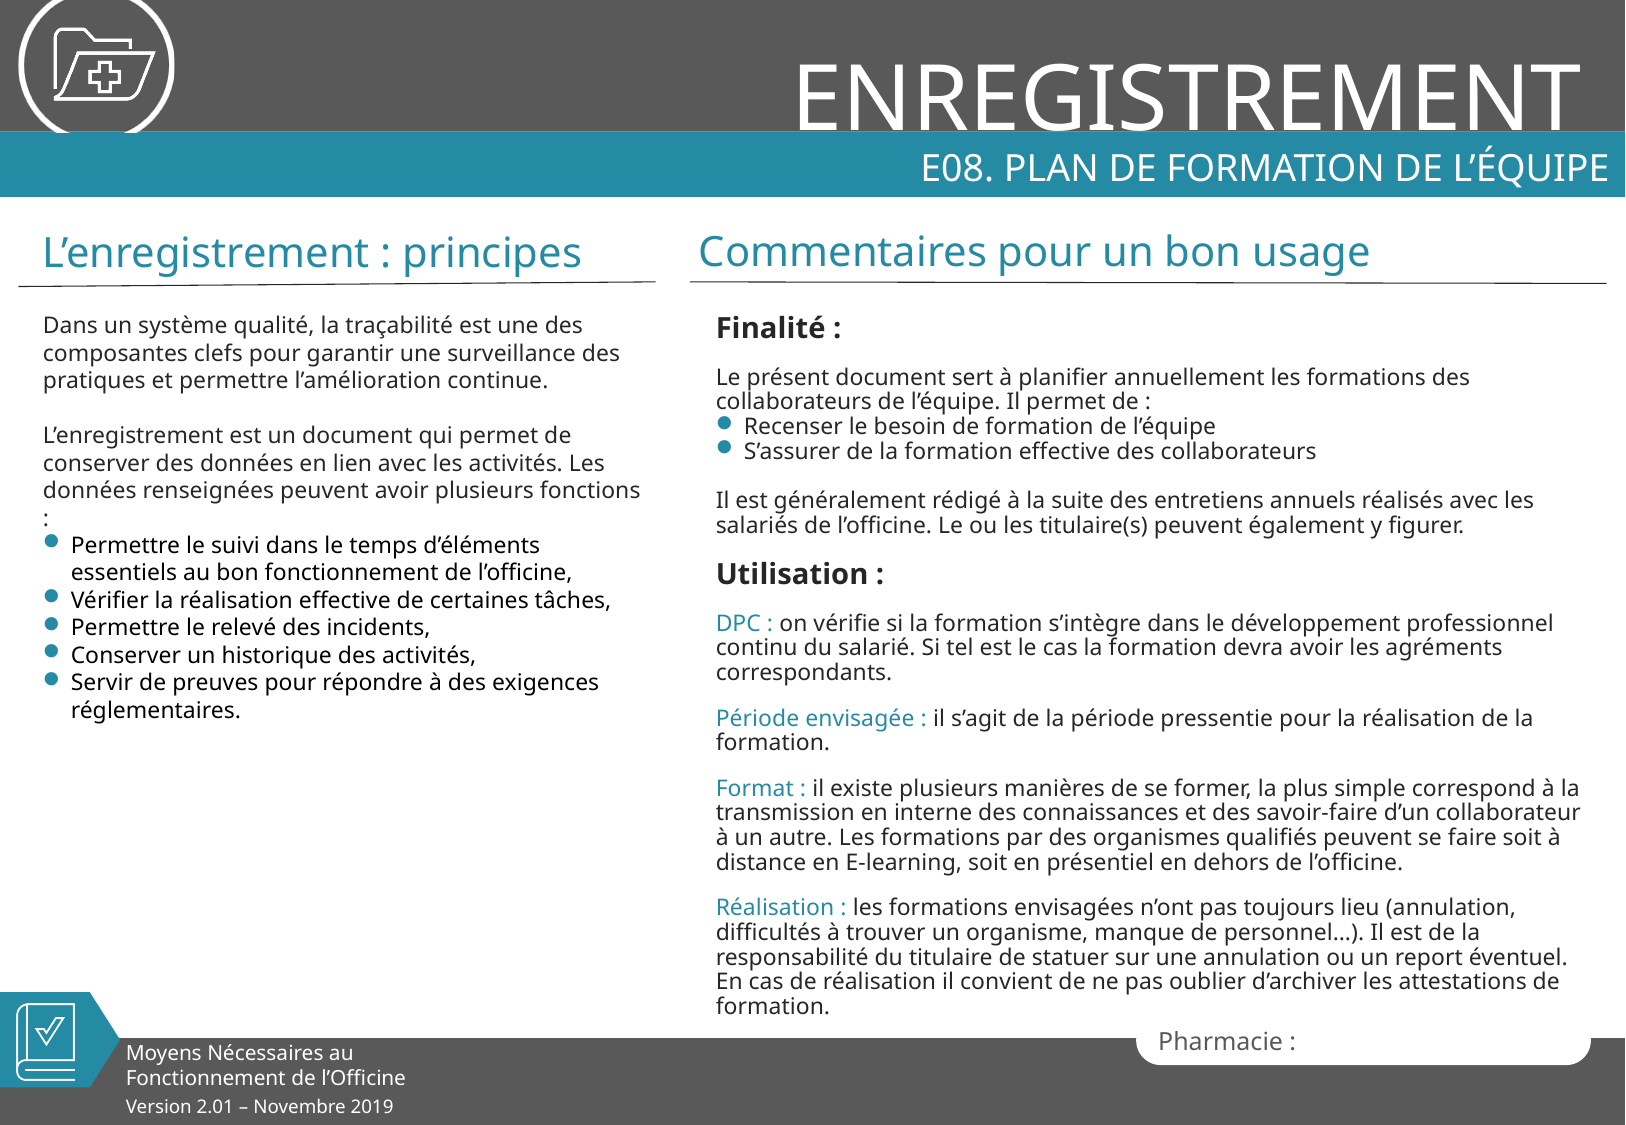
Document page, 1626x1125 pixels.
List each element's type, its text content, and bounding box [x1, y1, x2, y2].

picture [16, 1003, 75, 1081]
list Finalité : Le présent document sert à planifier annuellement les formations des collaborateurs de l’équipe. Il permet de : Recenser le besoin de formation de l’équipe S’assurer de la formation effective des collaborateurs Il est généralement rédigé à la suite des entretiens annuels réalisés avec les salariés de l’officine. Le ou les titulaire(s) peuvent également y figurer. Utilisation : DPC : on vérifie si la formation s’intègre dans le développement professionnel continu du salarié. Si tel est le cas la formation devra avoir les agréments correspondants. Période envisagée : il s’agit de la période pressentie pour la réalisation de la formation. Format : il existe plusieurs manières de se former, la plus simple correspond à la transmission en interne des connaissances et des savoir-faire d’un collaborateur à un autre. Les formations par des organismes qualifiés peuvent se faire soit à distance en E-learning, soit en présentiel en dehors de l’officine. Réalisation : les formations envisagées n’ont pas toujours lieu (annulation, difficultés à trouver un organisme, manque de personnel…). Il est de la responsabilité du titulaire de statuer sur une annulation ou un report éventuel. En cas de réalisation il convient de ne pas oublier d’archiver les attestations de formation. [700, 305, 1607, 965]
title E08. Plan de formation de l’équipe [52, 132, 1625, 207]
picture [18, 0, 175, 133]
